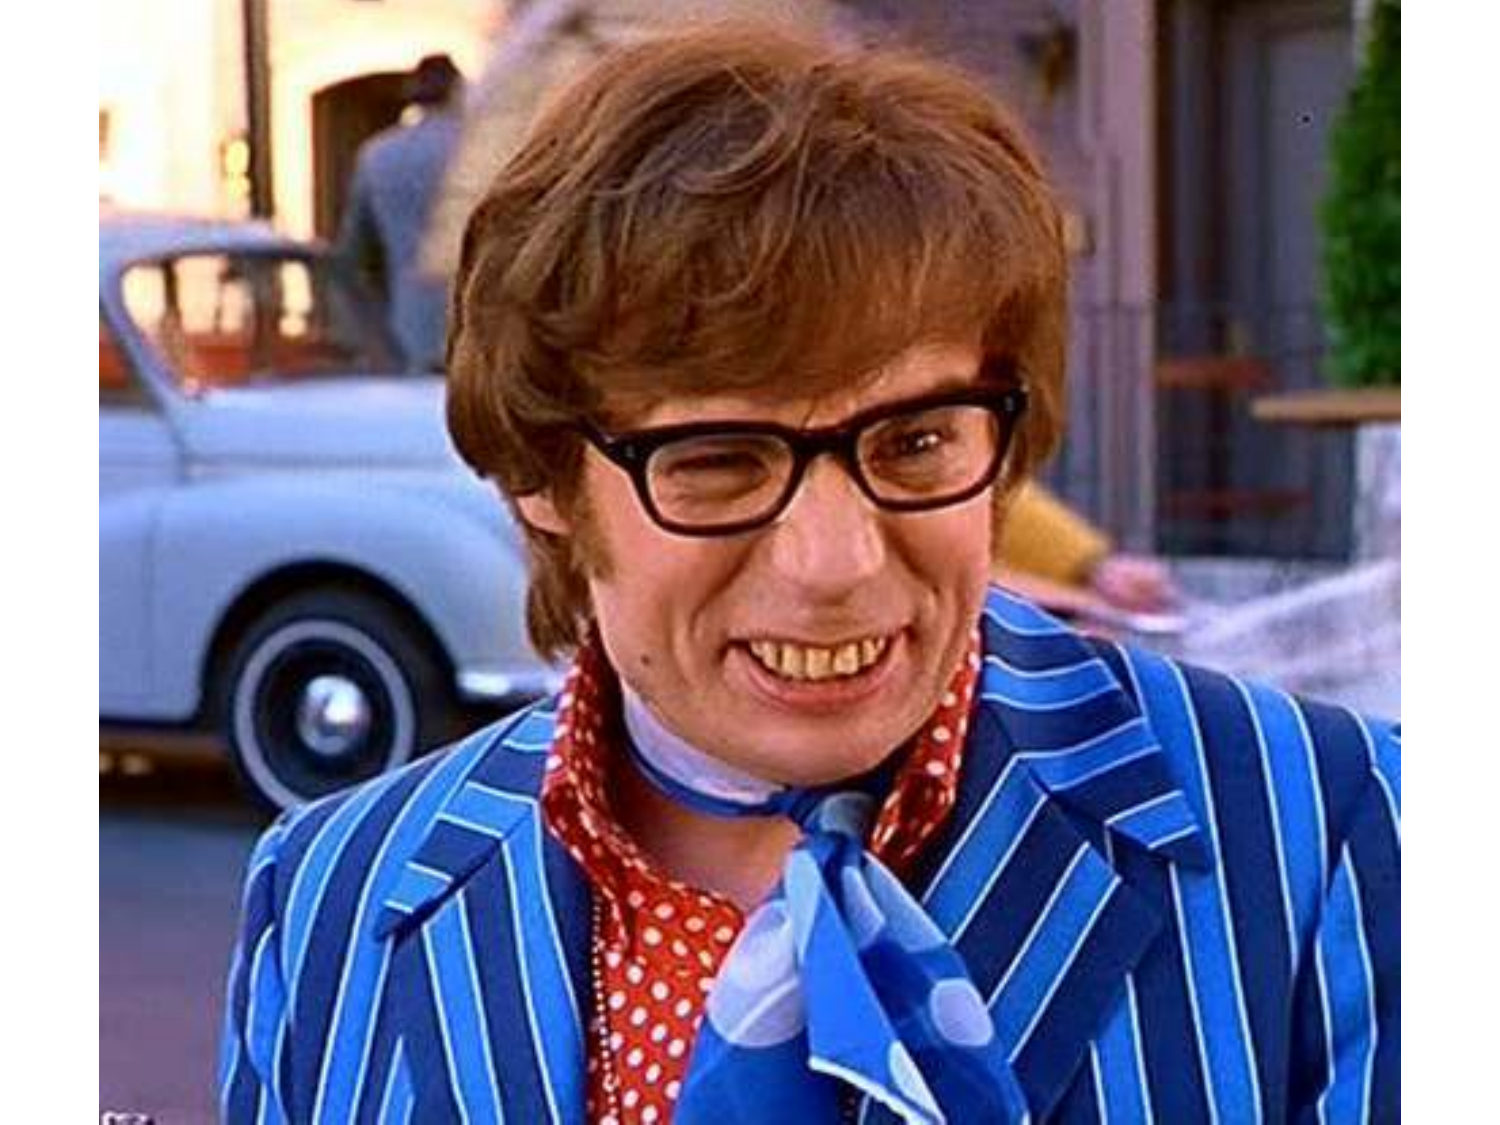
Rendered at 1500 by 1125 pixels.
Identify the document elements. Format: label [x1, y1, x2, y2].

picture [99, 0, 1401, 1125]
